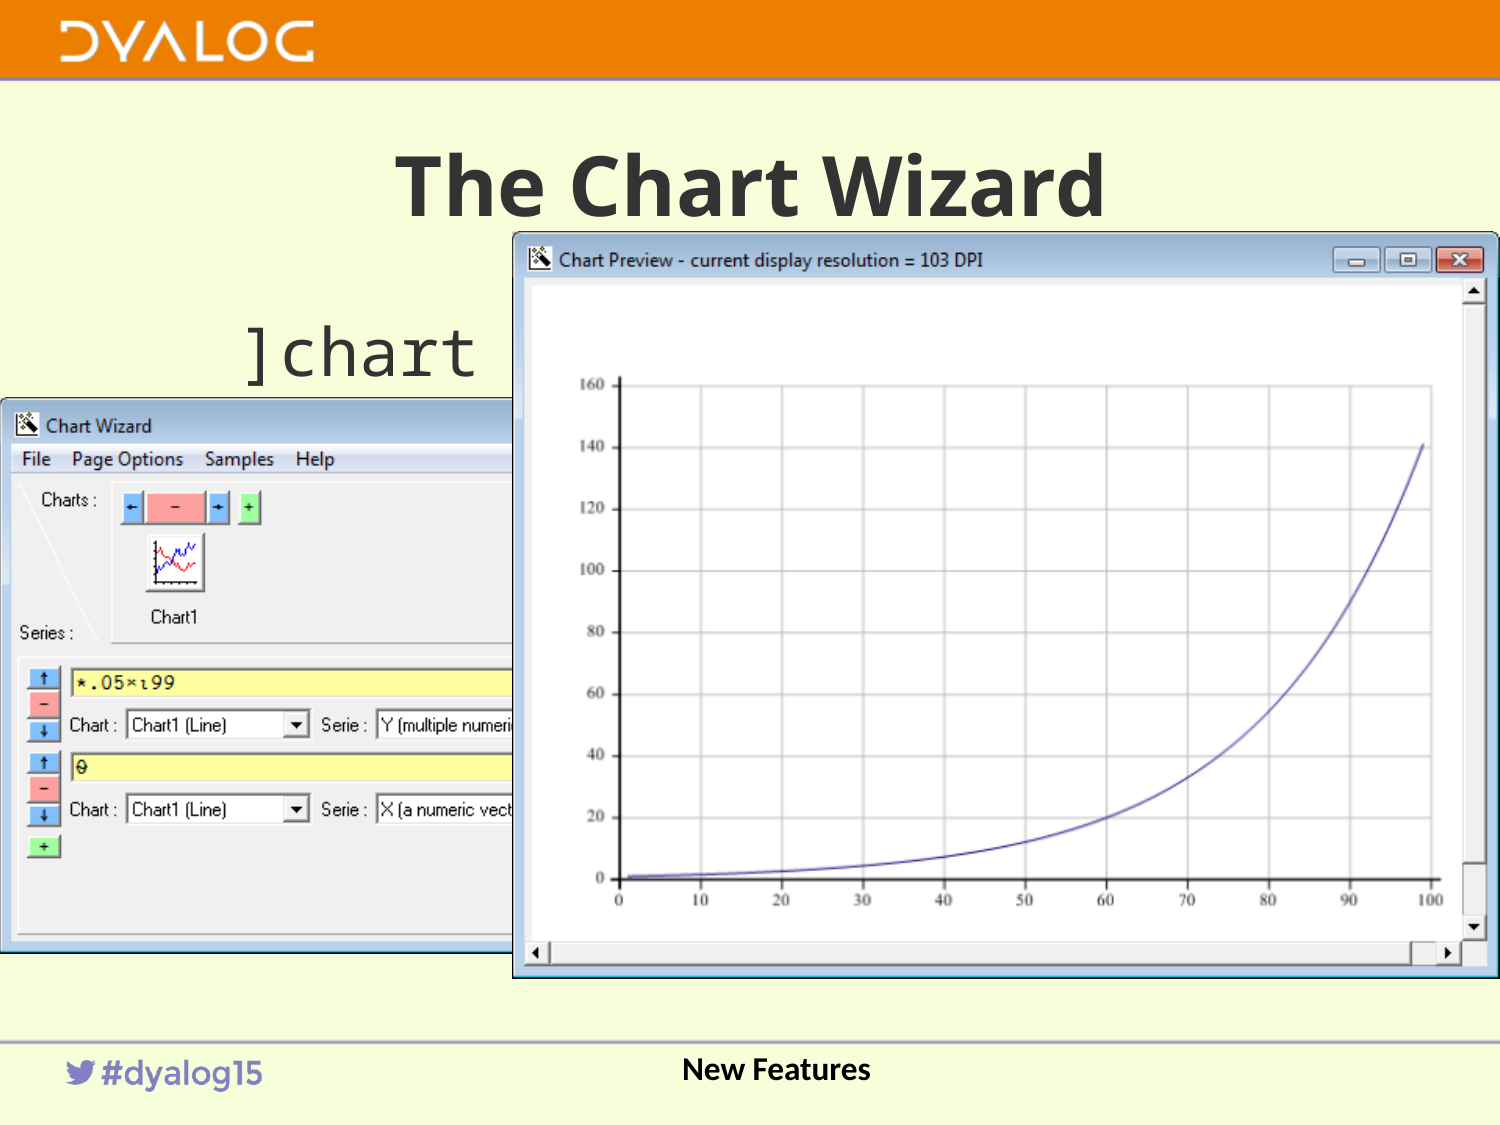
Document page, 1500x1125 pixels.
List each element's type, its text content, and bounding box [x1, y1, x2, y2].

picture [0, 0, 1500, 1125]
list ]chart *0.05×⍳99 [75, 962, 1425, 1005]
list ]chart *0.05×⍳99 [75, 302, 506, 395]
title The Chart Wizard [76, 125, 1427, 256]
footer New Features [667, 1039, 892, 1100]
